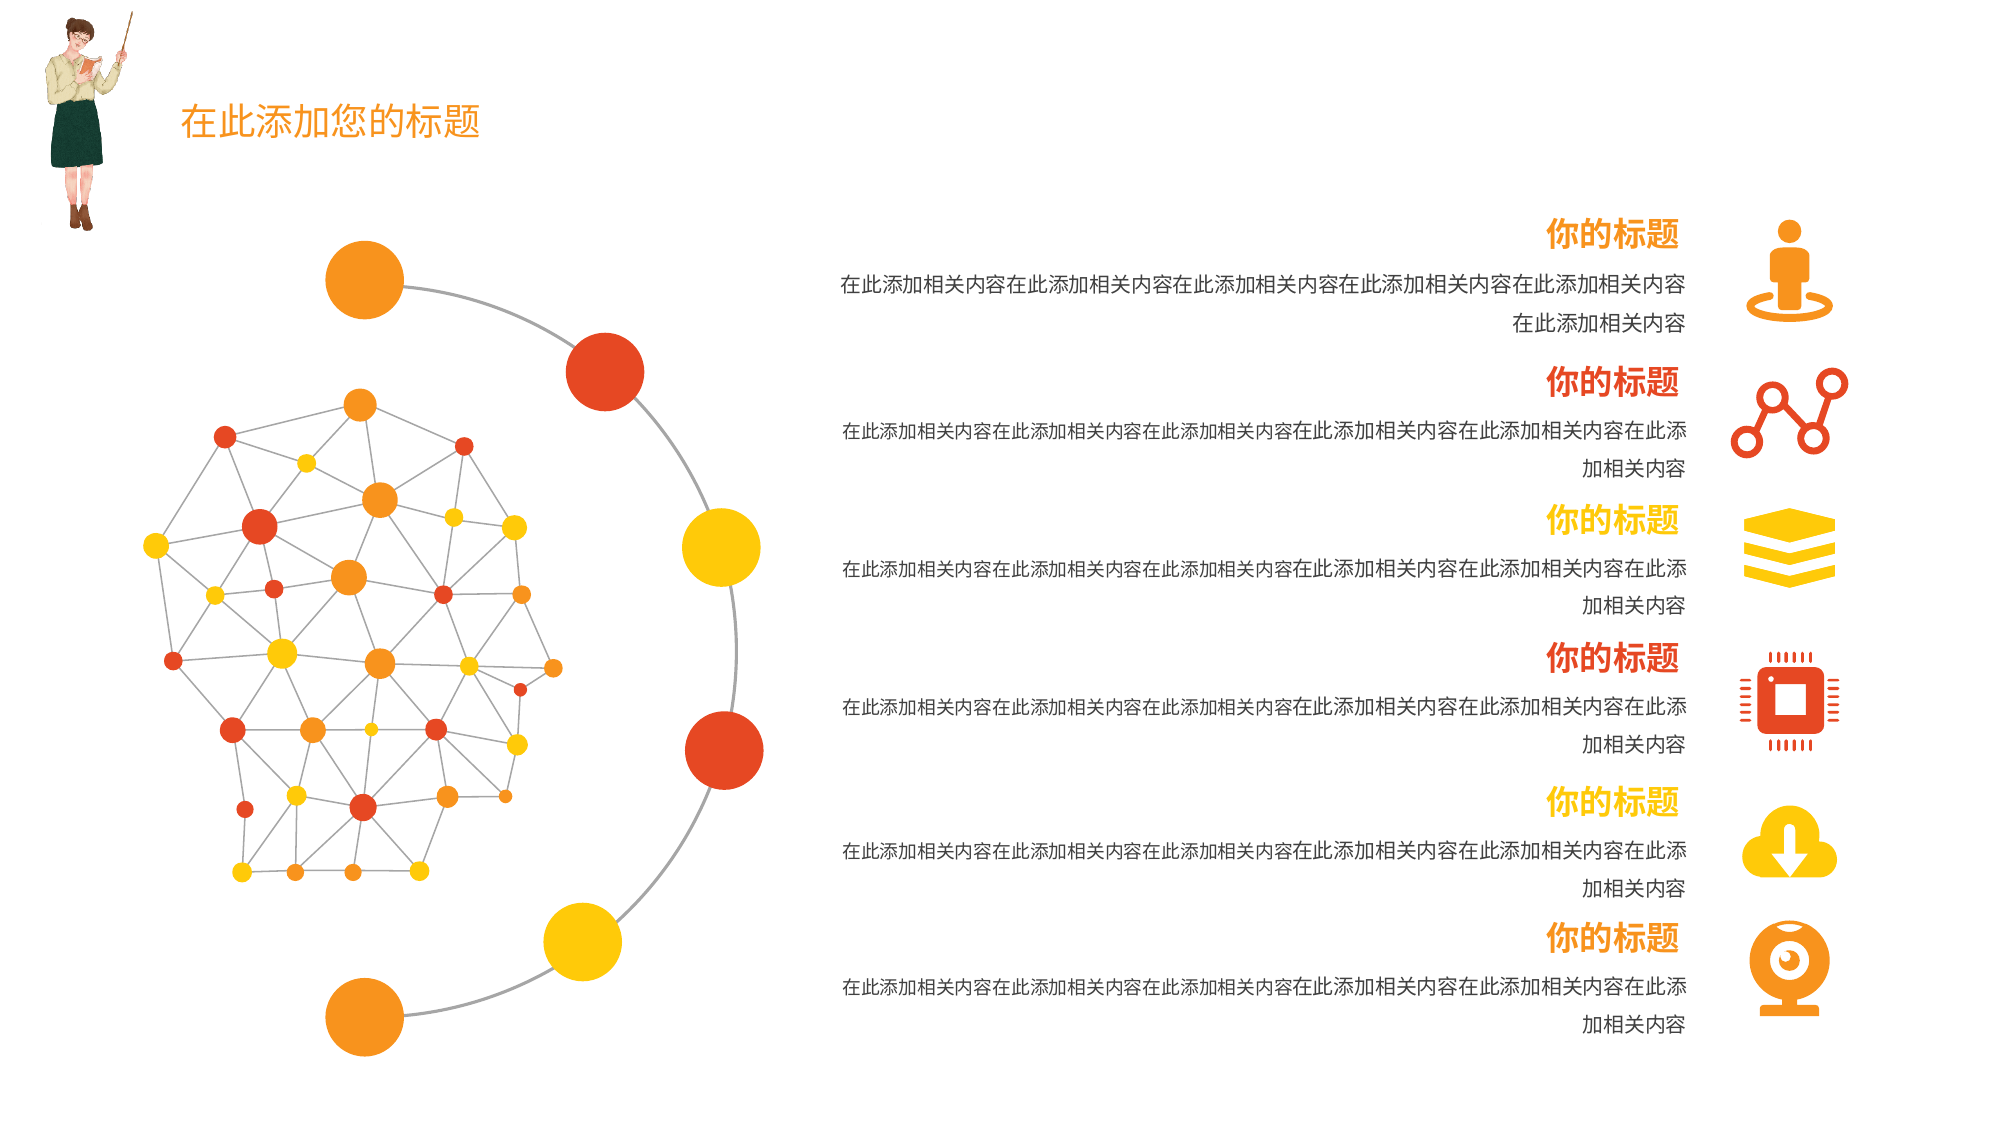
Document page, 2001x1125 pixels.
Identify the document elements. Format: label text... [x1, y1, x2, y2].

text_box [143, 388, 563, 883]
text_box 在此添加相关内容在此添加相关内容在此添加相关内容在此添加相关内容在此添加相关内容在此添加相关内容 [823, 825, 1687, 901]
text_box [564, 331, 646, 413]
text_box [1749, 920, 1830, 1017]
text_box [680, 507, 762, 588]
text_box 在此添加相关内容在此添加相关内容在此添加相关内容在此添加相关内容在此添加相关内容在此添加相关内容 [823, 961, 1687, 1037]
text_box [1746, 292, 1833, 322]
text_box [1744, 508, 1835, 588]
text_box 在此添加相关内容在此添加相关内容在此添加相关内容在此添加相关内容在此添加相关内容在此添加相关内容 [823, 257, 1687, 336]
text_box [1730, 367, 1849, 459]
text_box 你的标题 [1546, 780, 1680, 821]
text_box 你的标题 [1546, 637, 1680, 678]
text_box 你的标题 [1546, 498, 1680, 539]
picture [41, 11, 133, 231]
text_box [1777, 219, 1802, 244]
text_box 在此添加相关内容在此添加相关内容在此添加相关内容在此添加相关内容在此添加相关内容在此添加相关内容 [823, 681, 1687, 757]
text_box 你的标题 [1546, 212, 1680, 253]
text_box 在此添加相关内容在此添加相关内容在此添加相关内容在此添加相关内容在此添加相关内容在此添加相关内容 [823, 405, 1687, 481]
text_box 你的标题 [1546, 916, 1680, 957]
text_box [542, 901, 624, 983]
text_box [324, 976, 406, 1058]
text_box [1742, 805, 1838, 878]
text_box 你的标题 [1546, 360, 1680, 401]
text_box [1739, 651, 1840, 752]
text_box [342, 286, 737, 1016]
text_box [683, 710, 765, 791]
text_box 在此添加相关内容在此添加相关内容在此添加相关内容在此添加相关内容在此添加相关内容在此添加相关内容 [823, 543, 1687, 619]
text_box [324, 239, 406, 321]
text_box [1769, 247, 1810, 311]
